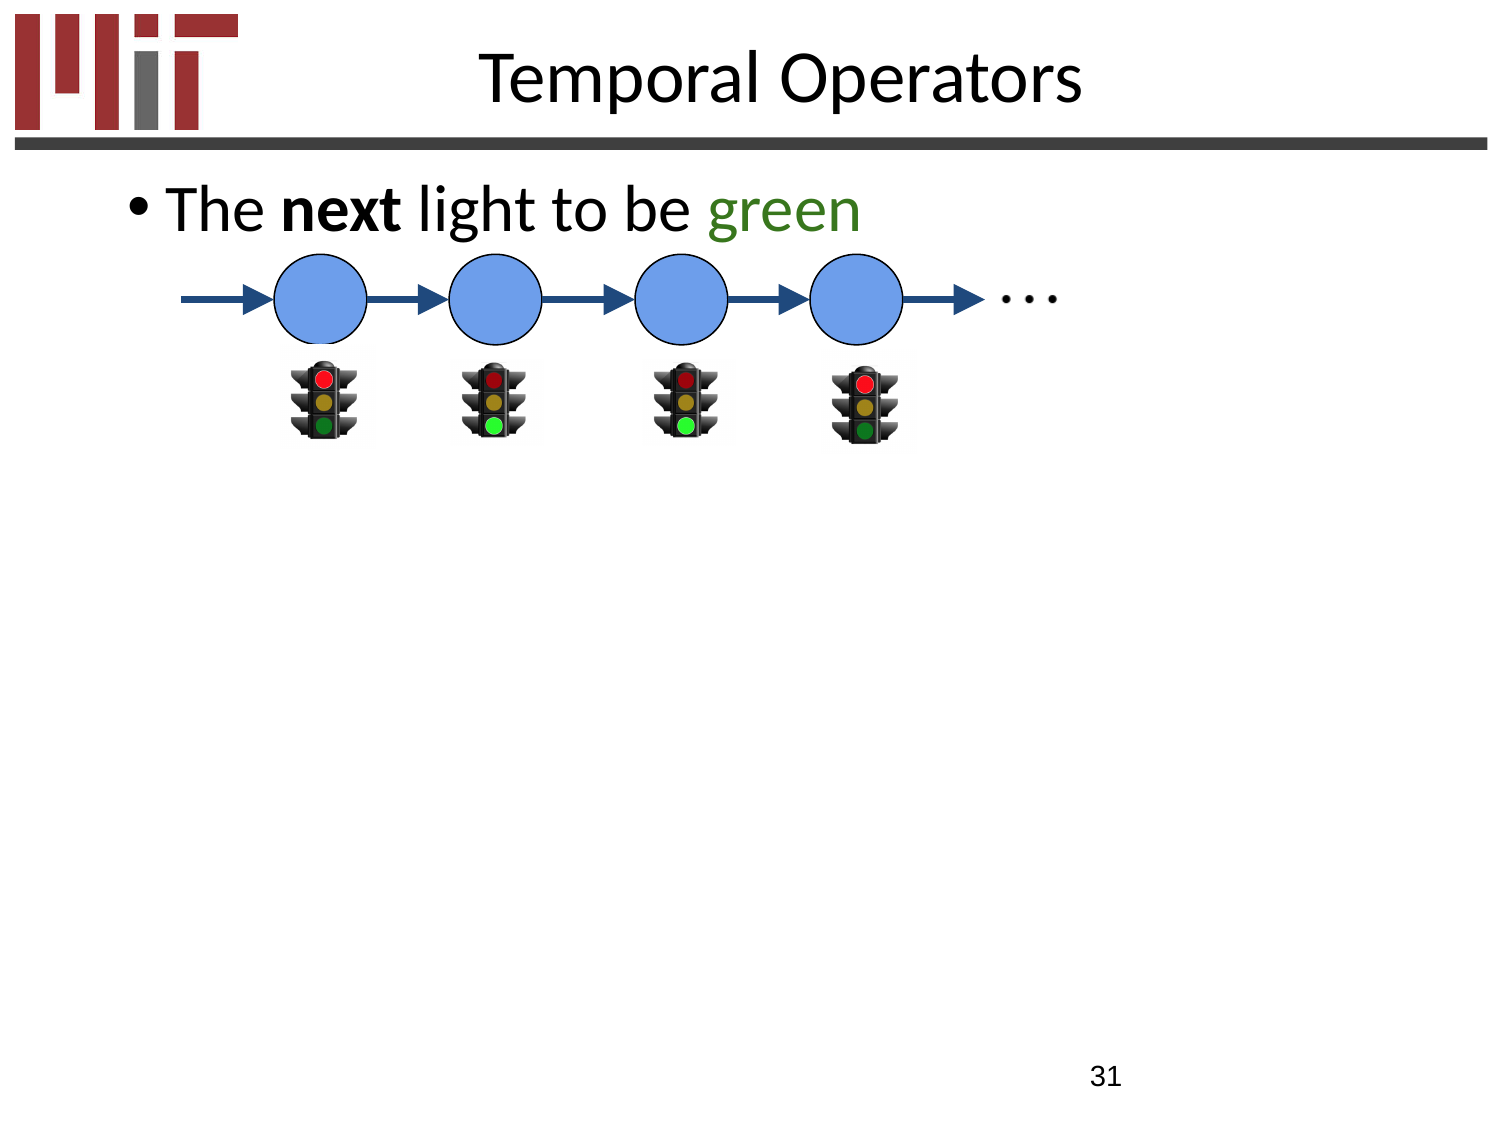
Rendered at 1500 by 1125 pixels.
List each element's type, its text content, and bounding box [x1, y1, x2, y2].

picture [986, 273, 1076, 321]
title Temporal Operators [237, 15, 1325, 130]
picture [15, 14, 238, 130]
picture [642, 359, 736, 447]
picture [821, 349, 917, 454]
picture [280, 344, 376, 449]
list The next light to be green [75, 149, 1425, 454]
slide_number 31 [1074, 1044, 1425, 1105]
picture [450, 359, 544, 447]
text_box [180, 254, 986, 346]
